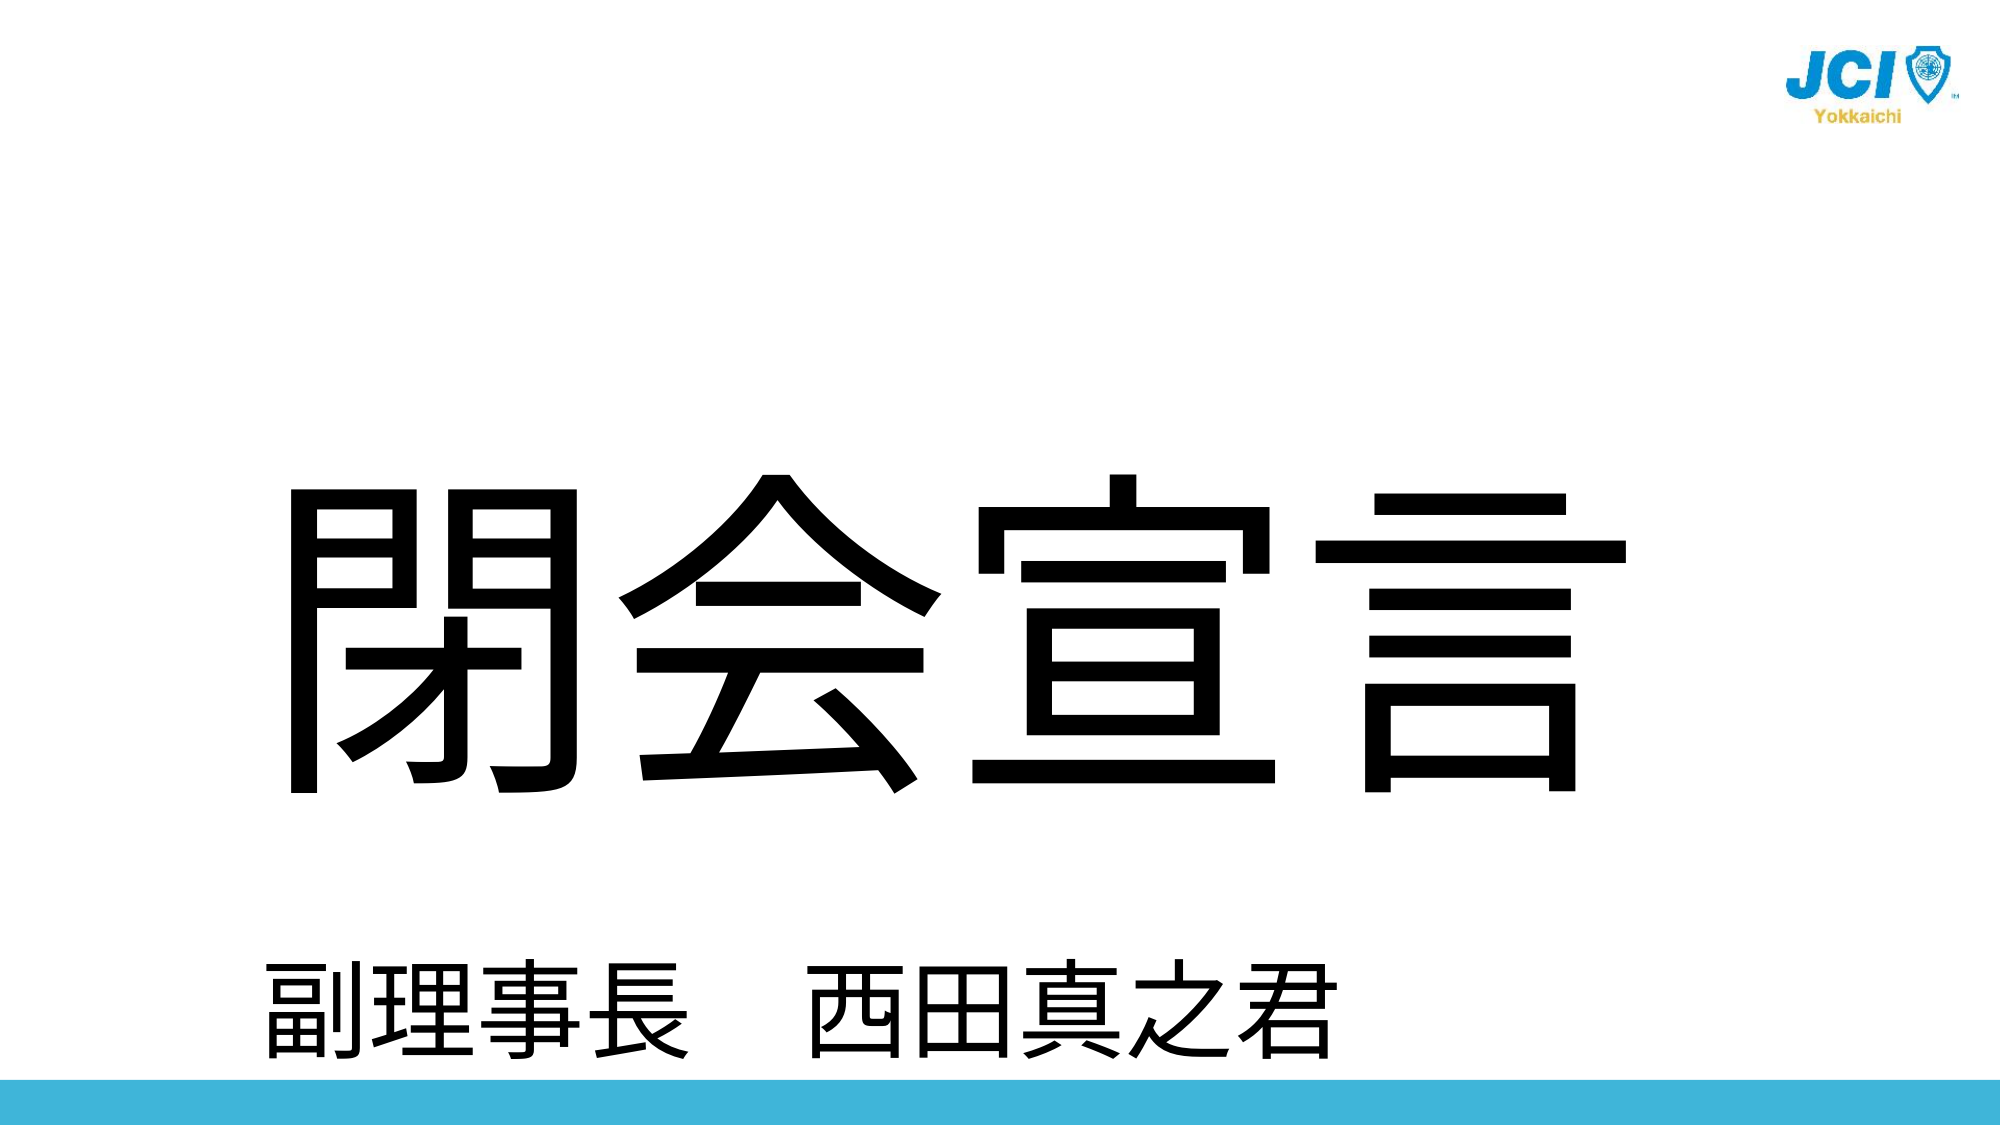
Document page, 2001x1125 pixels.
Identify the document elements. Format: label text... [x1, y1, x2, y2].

text_box 閉会宣言 副理事長 西田真之君 [245, 0, 1755, 1125]
picture [1784, 45, 1961, 124]
